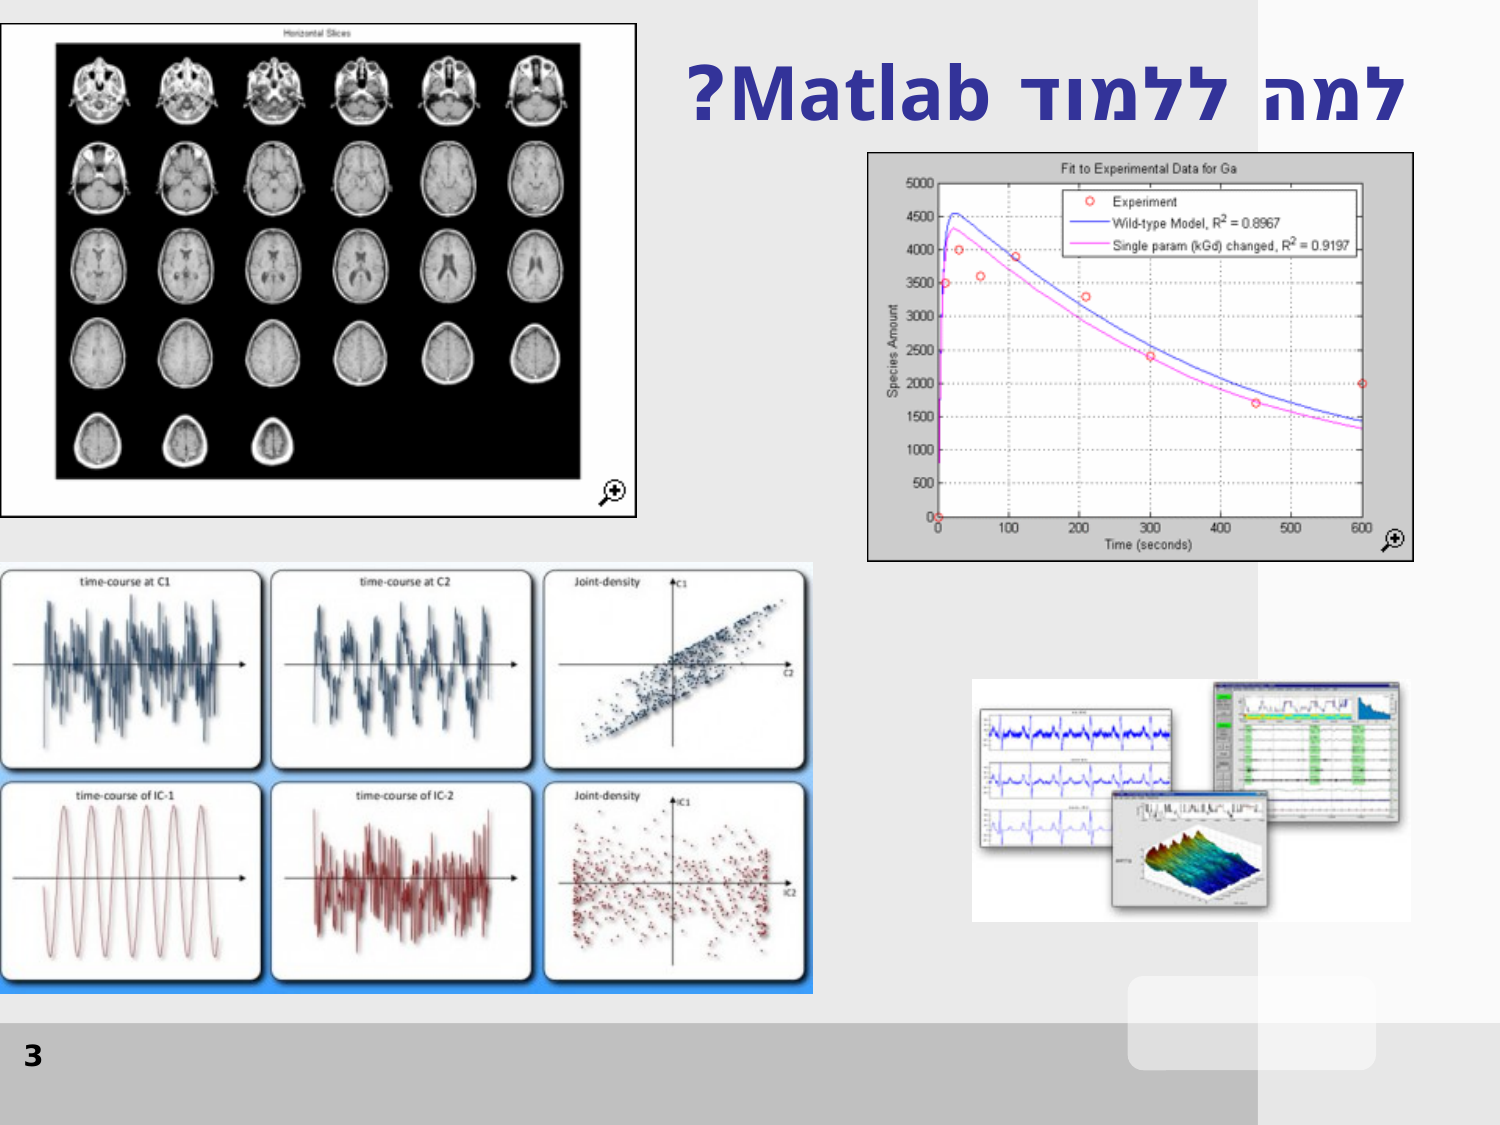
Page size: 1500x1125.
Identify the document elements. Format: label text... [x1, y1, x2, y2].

slide_number 3 [8, 1029, 359, 1108]
picture [0, 23, 637, 519]
text_box למה ללמוד Matlab? [149, 20, 1425, 161]
picture [866, 152, 1415, 562]
picture [972, 679, 1411, 923]
picture [0, 562, 813, 994]
